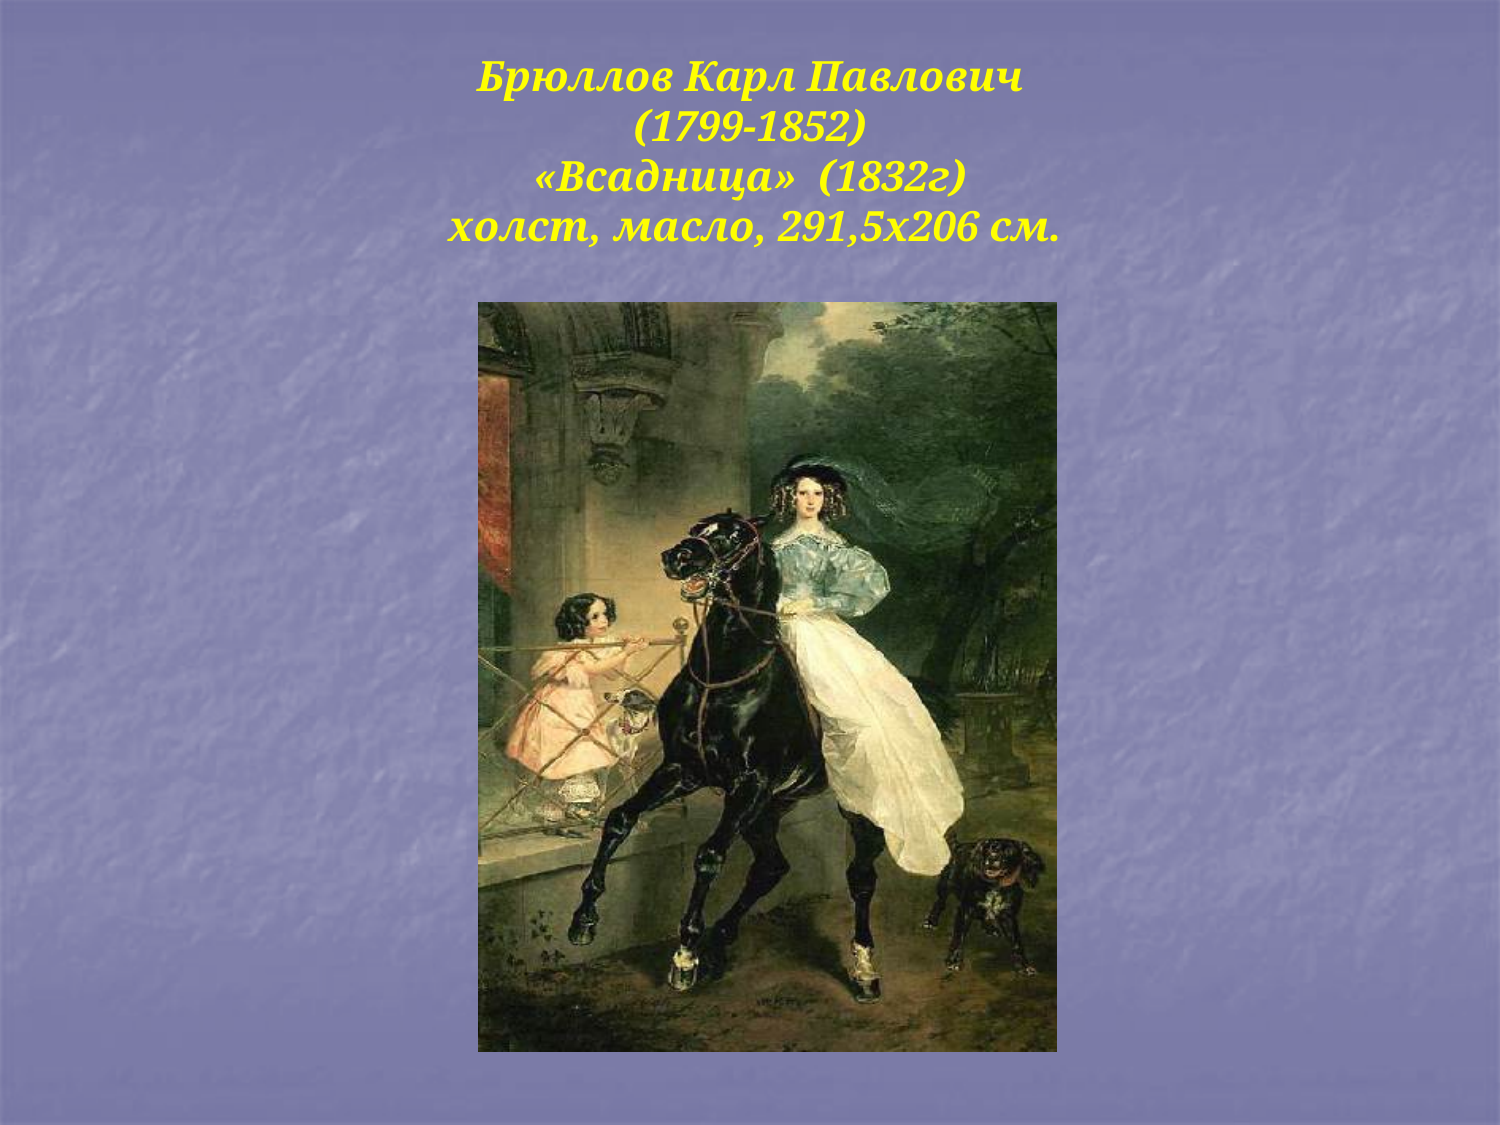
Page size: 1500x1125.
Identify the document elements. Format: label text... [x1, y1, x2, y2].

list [478, 302, 1058, 1052]
title Брюллов Карл Павлович (1799-1852) «Всадница» (1832г) холст, масло, 291,5х206 см. [75, 62, 1425, 288]
